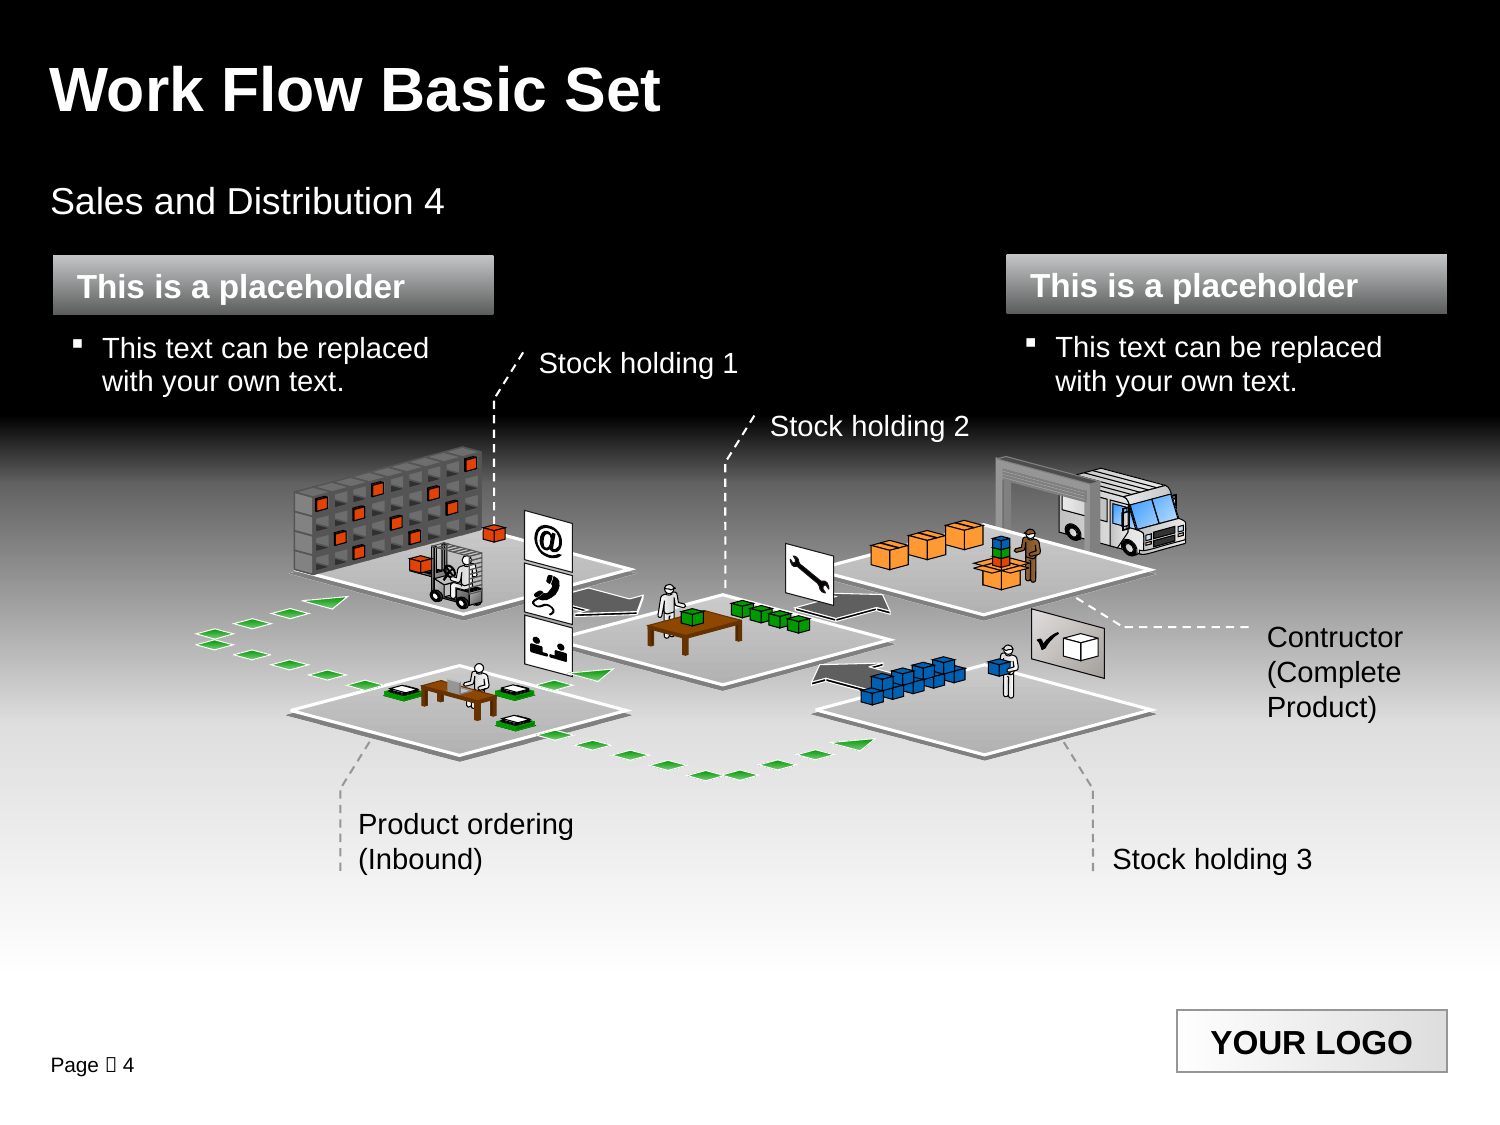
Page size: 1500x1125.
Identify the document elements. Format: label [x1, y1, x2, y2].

text_box [724, 399, 985, 592]
text_box [1155, 478, 1187, 558]
text_box [1006, 254, 1448, 470]
text_box [290, 510, 627, 756]
text_box [535, 668, 614, 691]
text_box [631, 543, 891, 686]
text_box [815, 608, 1152, 756]
text_box [0, 0, 1500, 976]
text_box [1149, 524, 1180, 701]
text_box [340, 741, 590, 884]
text_box [1063, 741, 1328, 884]
text_box [896, 456, 1151, 607]
text_box [52, 254, 494, 471]
text_box [535, 729, 876, 782]
text_box [195, 596, 385, 691]
text_box [497, 336, 754, 529]
text_box [294, 446, 631, 515]
